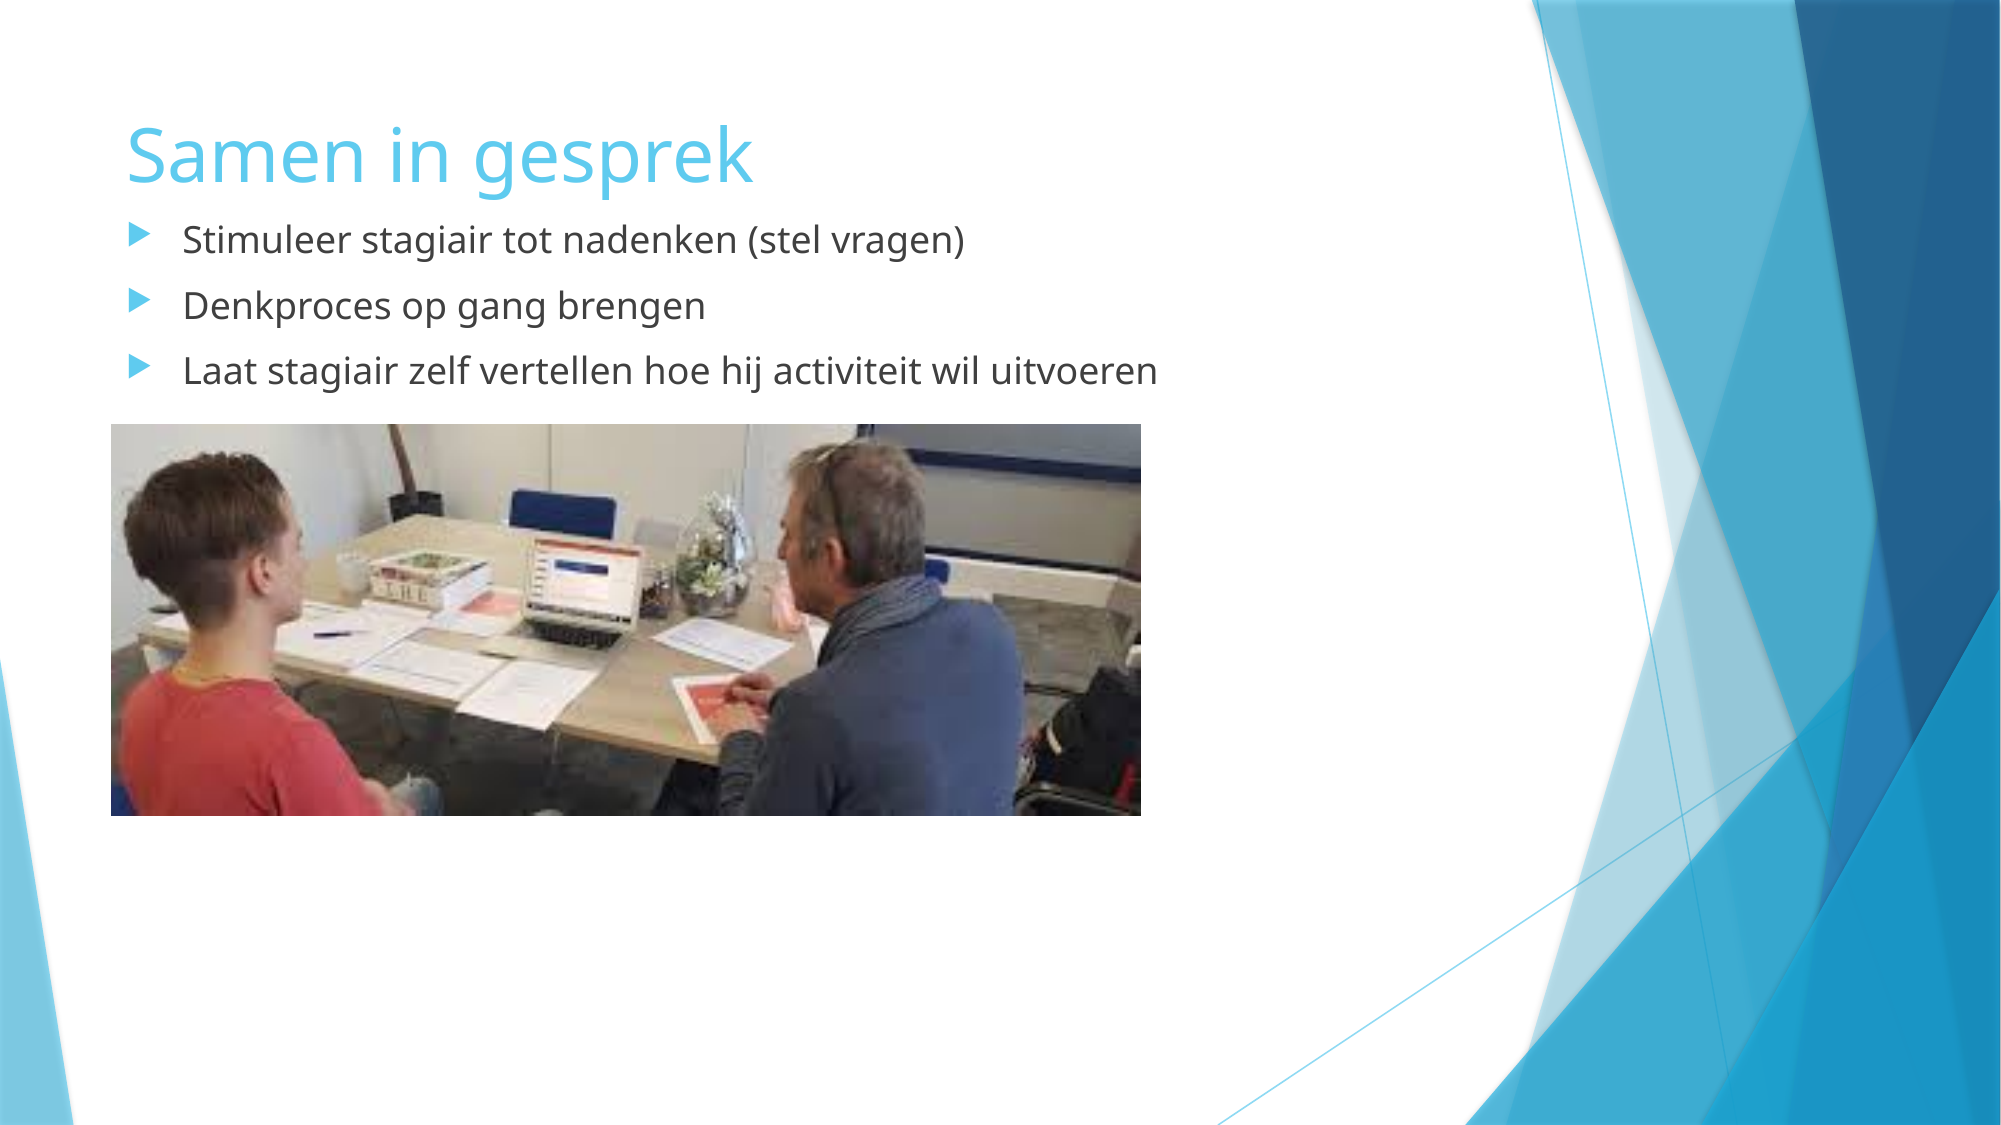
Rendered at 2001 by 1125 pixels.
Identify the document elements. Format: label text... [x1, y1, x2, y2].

picture [110, 424, 1141, 816]
title Samen in gesprek [111, 99, 1522, 208]
list Stimuleer stagiair tot nadenken (stel vragen) Denkproces op gang brengen Laat stagiair zelf vertellen hoe hij activiteit wil uitvoeren [111, 208, 1522, 845]
